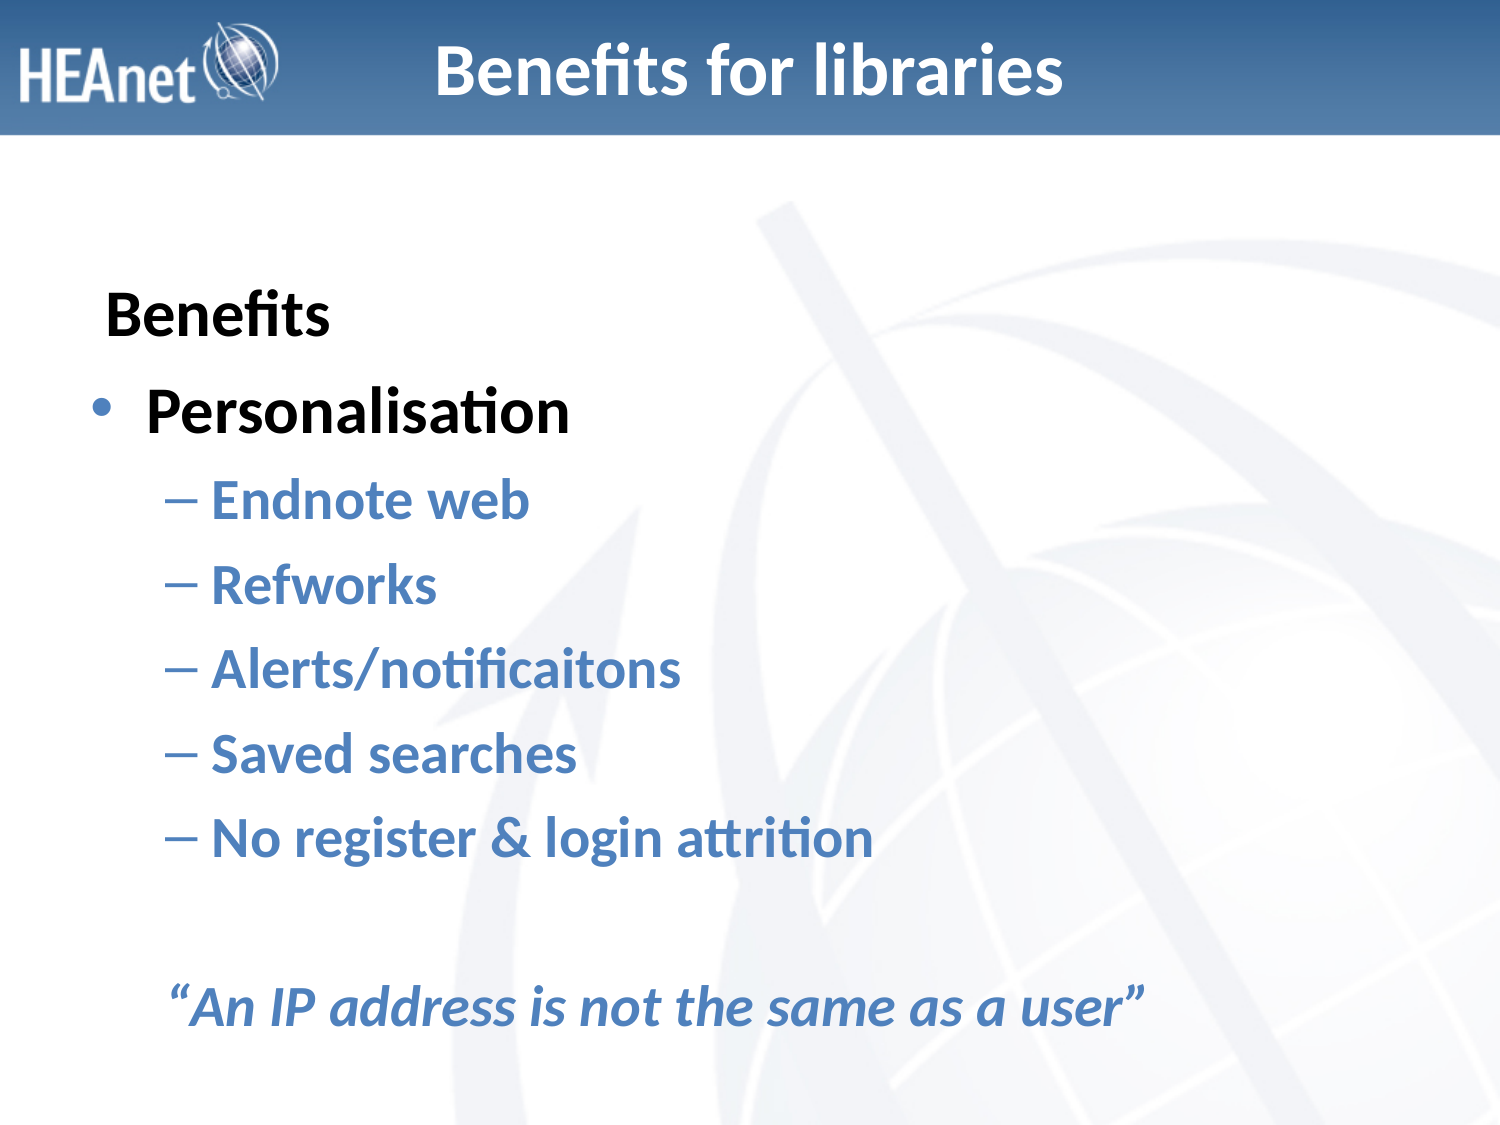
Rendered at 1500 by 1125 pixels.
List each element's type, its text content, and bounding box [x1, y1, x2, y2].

picture [0, 160, 1500, 1125]
list Benefits Personalisation Endnote web Refworks Alerts/notificaitons Saved searches No register & login attrition “An IP address is not the same as a user” [75, 262, 1425, 1005]
title Benefits for libraries [0, 0, 1500, 160]
